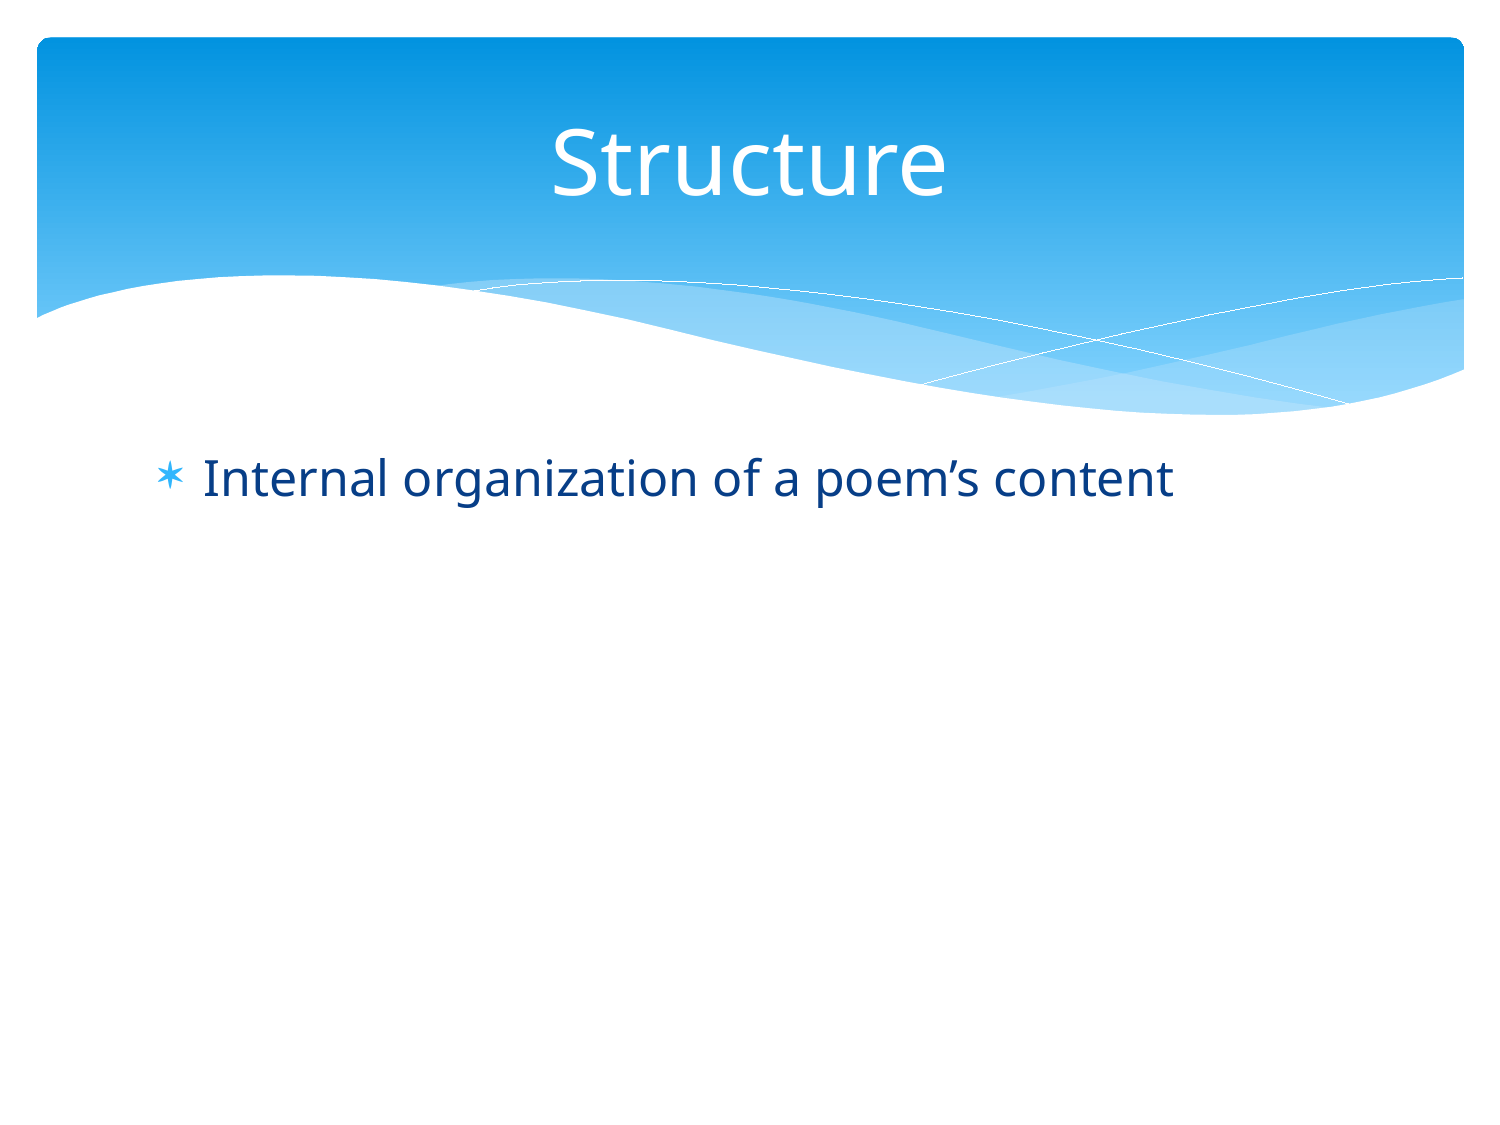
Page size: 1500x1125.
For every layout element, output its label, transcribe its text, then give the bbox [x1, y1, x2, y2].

title Structure [75, 55, 1425, 261]
list Internal organization of a poem’s content [143, 438, 1359, 1005]
